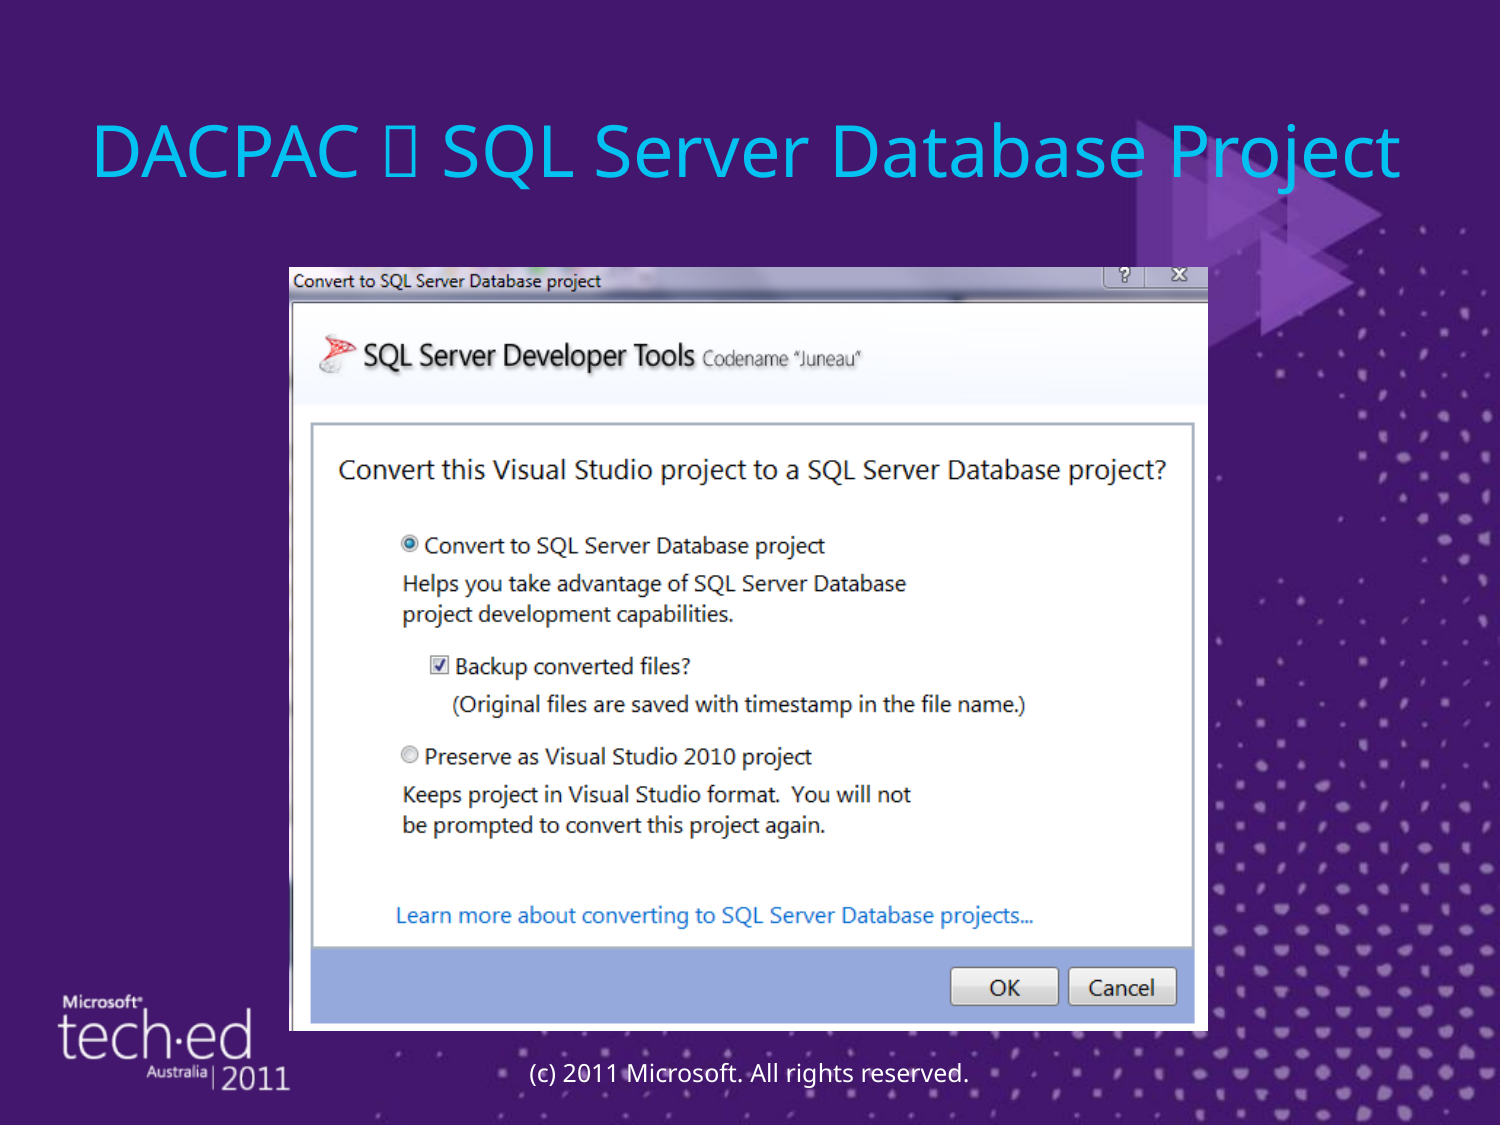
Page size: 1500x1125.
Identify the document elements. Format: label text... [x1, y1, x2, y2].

picture [0, 0, 1500, 1125]
title DACPAC  SQL Server Database Project [75, 54, 1425, 243]
footer (c) 2011 Microsoft. All rights reserved. [512, 1042, 988, 1103]
